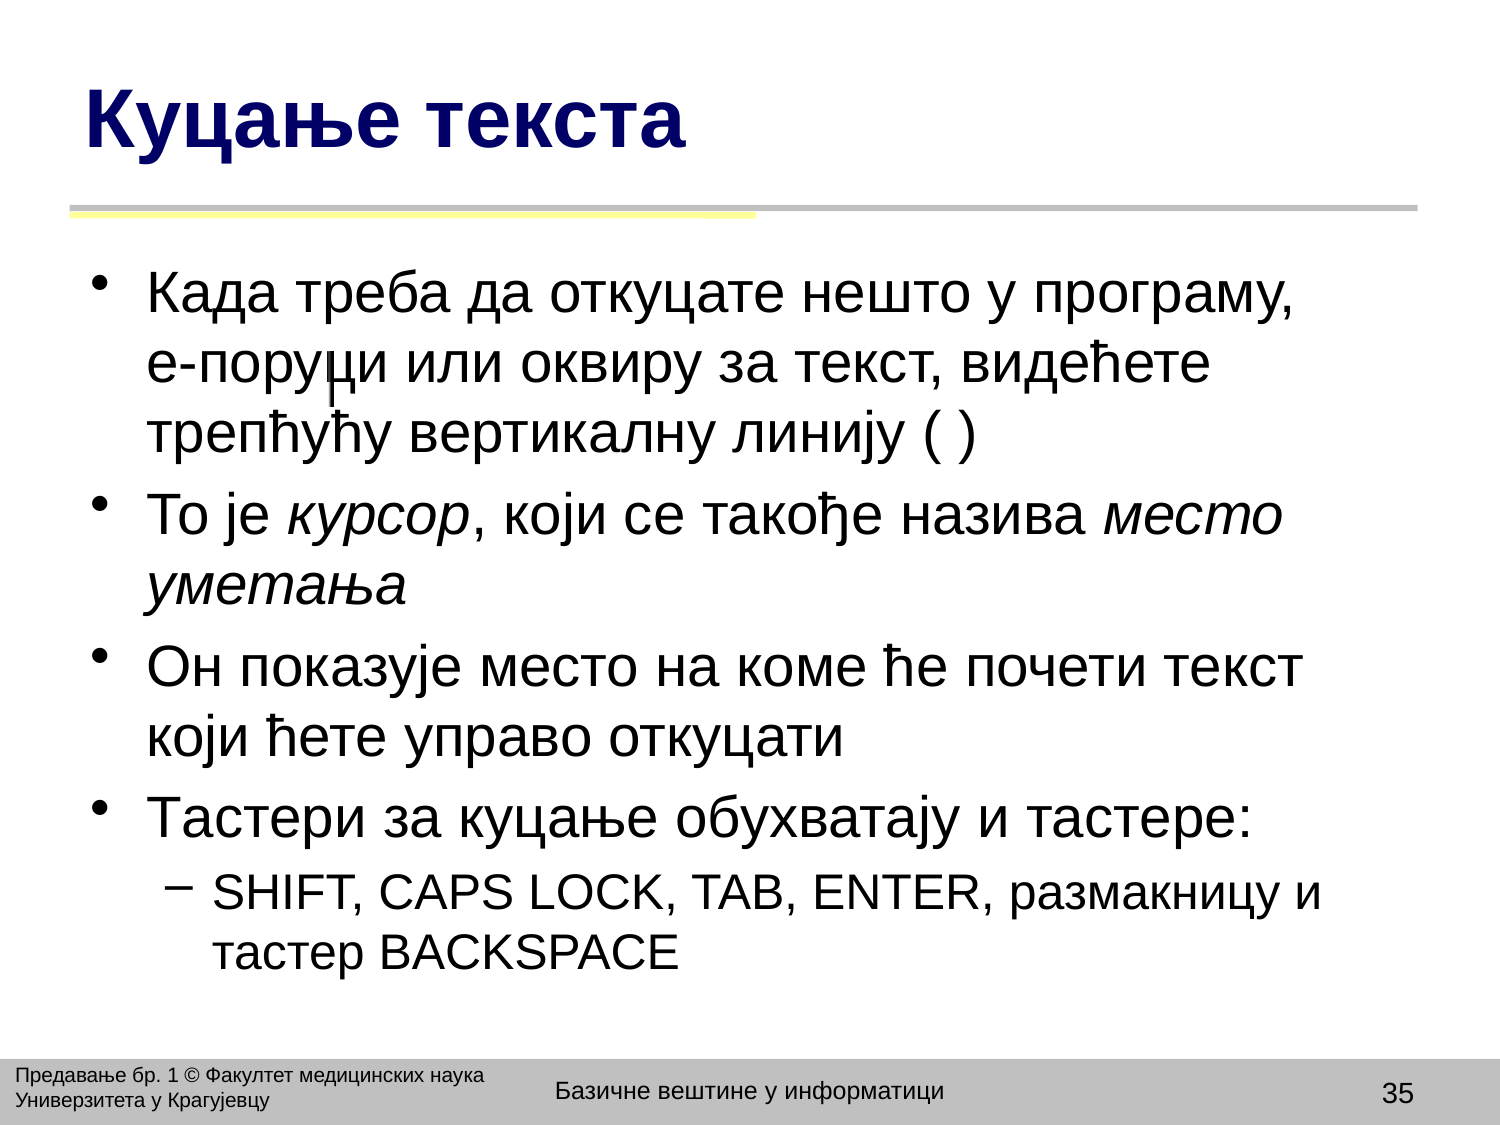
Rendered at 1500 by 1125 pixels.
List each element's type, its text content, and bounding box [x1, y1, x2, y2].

title Куцање текста [69, 19, 1426, 208]
footer Базичне вештине у информатици [512, 1066, 988, 1125]
picture [312, 351, 334, 407]
slide_number 35 [1079, 1066, 1430, 1125]
list Када треба да откуцате нешто у програму, е‑поруци или оквиру за текст, видећете трепћућу вертикалну линију ( ) То је курсор, који се такође назива место уметања Он показује место на коме ће почети текст који ћете управо откуцати Тастери за куцање обухватају и тастере: SHIFT, CAPS LOCK, TAB, ENTER, размакницу и тастер BACKSPACE [74, 246, 1426, 1023]
slide_number Предавање бр. 1 © Факултет медицинских наука Универзитета у Крагујевцу [0, 1053, 599, 1108]
